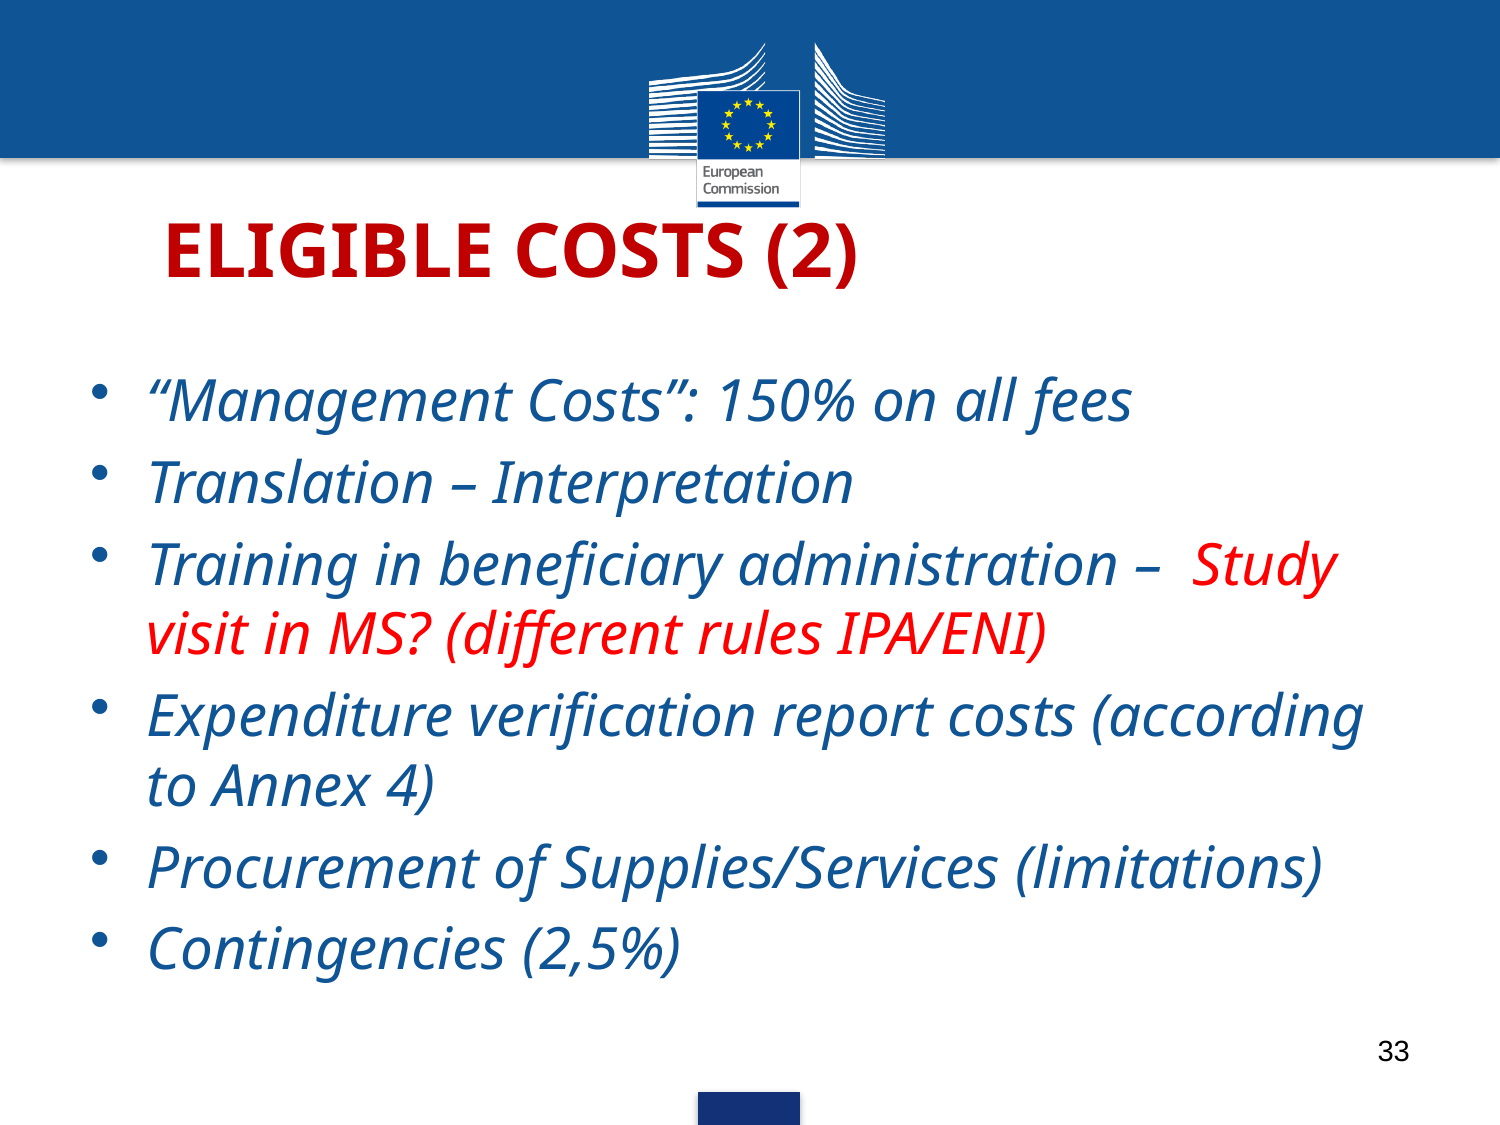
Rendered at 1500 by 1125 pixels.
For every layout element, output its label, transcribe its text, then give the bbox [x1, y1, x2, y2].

title ELIGIBLE COSTS (2) [88, 196, 1439, 299]
slide_number 33 [1074, 1024, 1425, 1103]
picture [649, 42, 885, 196]
list “Management Costs”: 150% on all fees Translation – Interpretation Training in beneficiary administration – Study visit in MS? (different rules IPA/ENI) Expenditure verification report costs (according to Annex 4) Procurement of Supplies/Services (limitations) Contingencies (2,5%) [75, 212, 1438, 1075]
